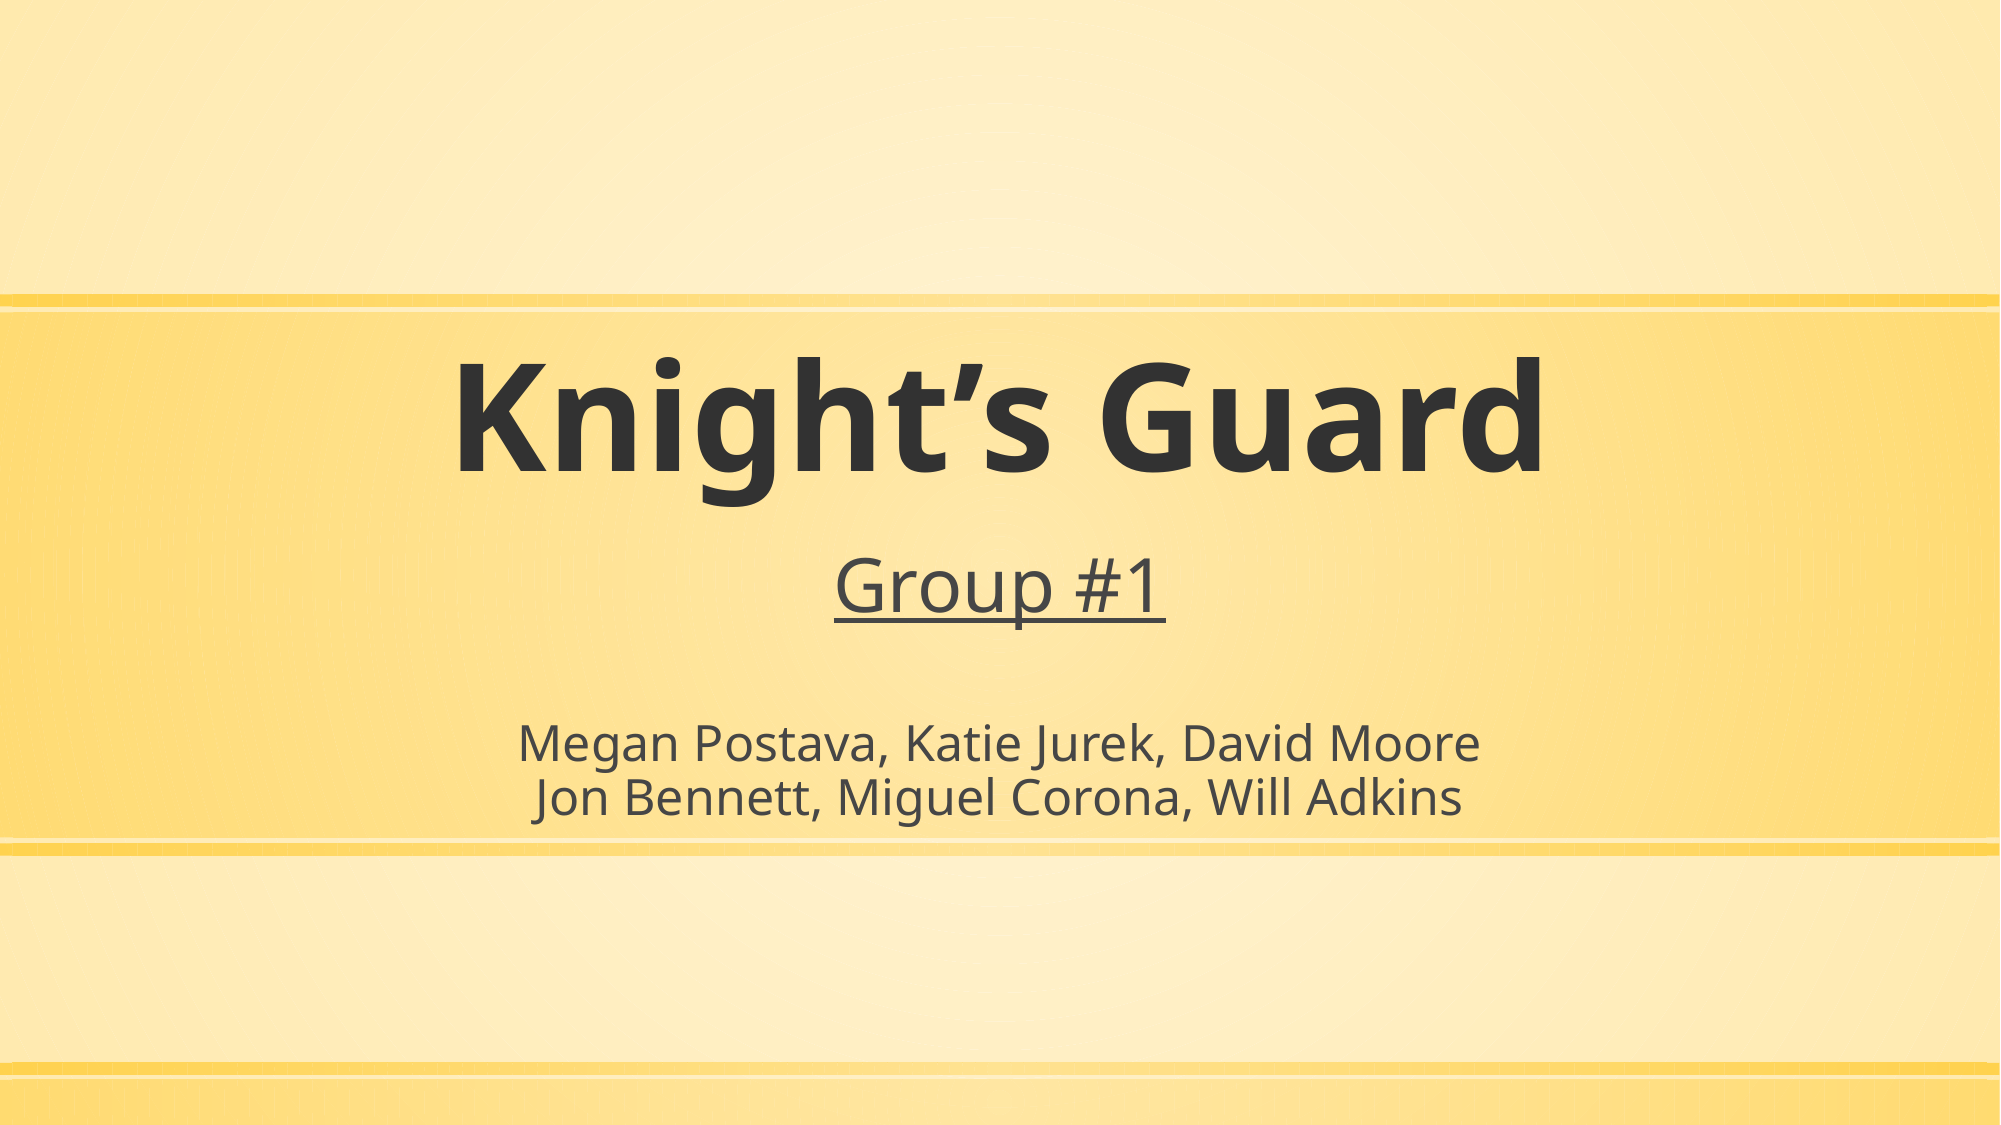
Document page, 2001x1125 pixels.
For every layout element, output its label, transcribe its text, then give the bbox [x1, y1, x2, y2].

title Knight’s Guard [212, 297, 1788, 512]
subtitle Group #1 Megan Postava, Katie Jurek, David Moore Jon Bennett, Miguel Corona, Will Adkins [212, 539, 1788, 690]
